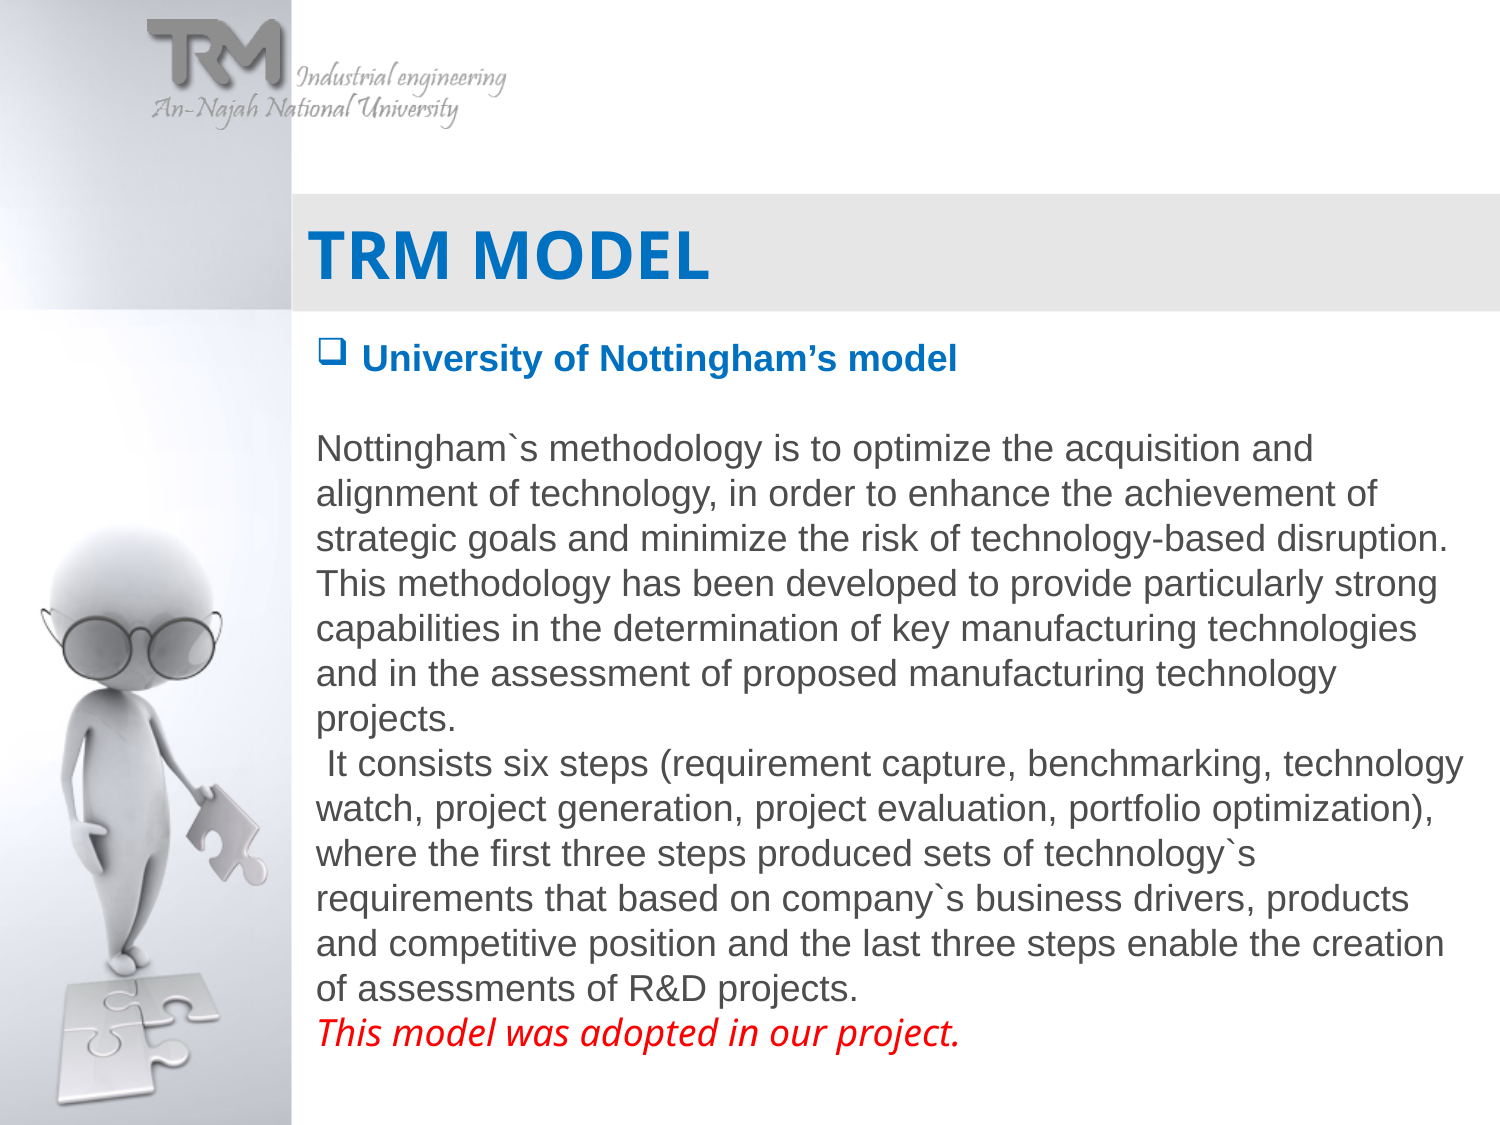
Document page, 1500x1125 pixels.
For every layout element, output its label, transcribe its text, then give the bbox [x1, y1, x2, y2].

text_box University of Nottingham’s model Nottingham`s methodology is to optimize the acquisition and alignment of technology, in order to enhance the achievement of strategic goals and minimize the risk of technology-based disruption. This methodology has been developed to provide particularly strong capabilities in the determination of key manufacturing technologies and in the assessment of proposed manufacturing technology projects. It consists six steps (requirement capture, benchmarking, technology watch, project generation, project evaluation, portfolio optimization), where the first three steps produced sets of technology`s requirements that based on company`s business drivers, products and competitive position and the last three steps enable the creation of assessments of R&D projects. This model was adopted in our project. [301, 326, 1483, 1061]
title Trm model [292, 193, 1500, 312]
picture [0, 0, 1500, 1125]
